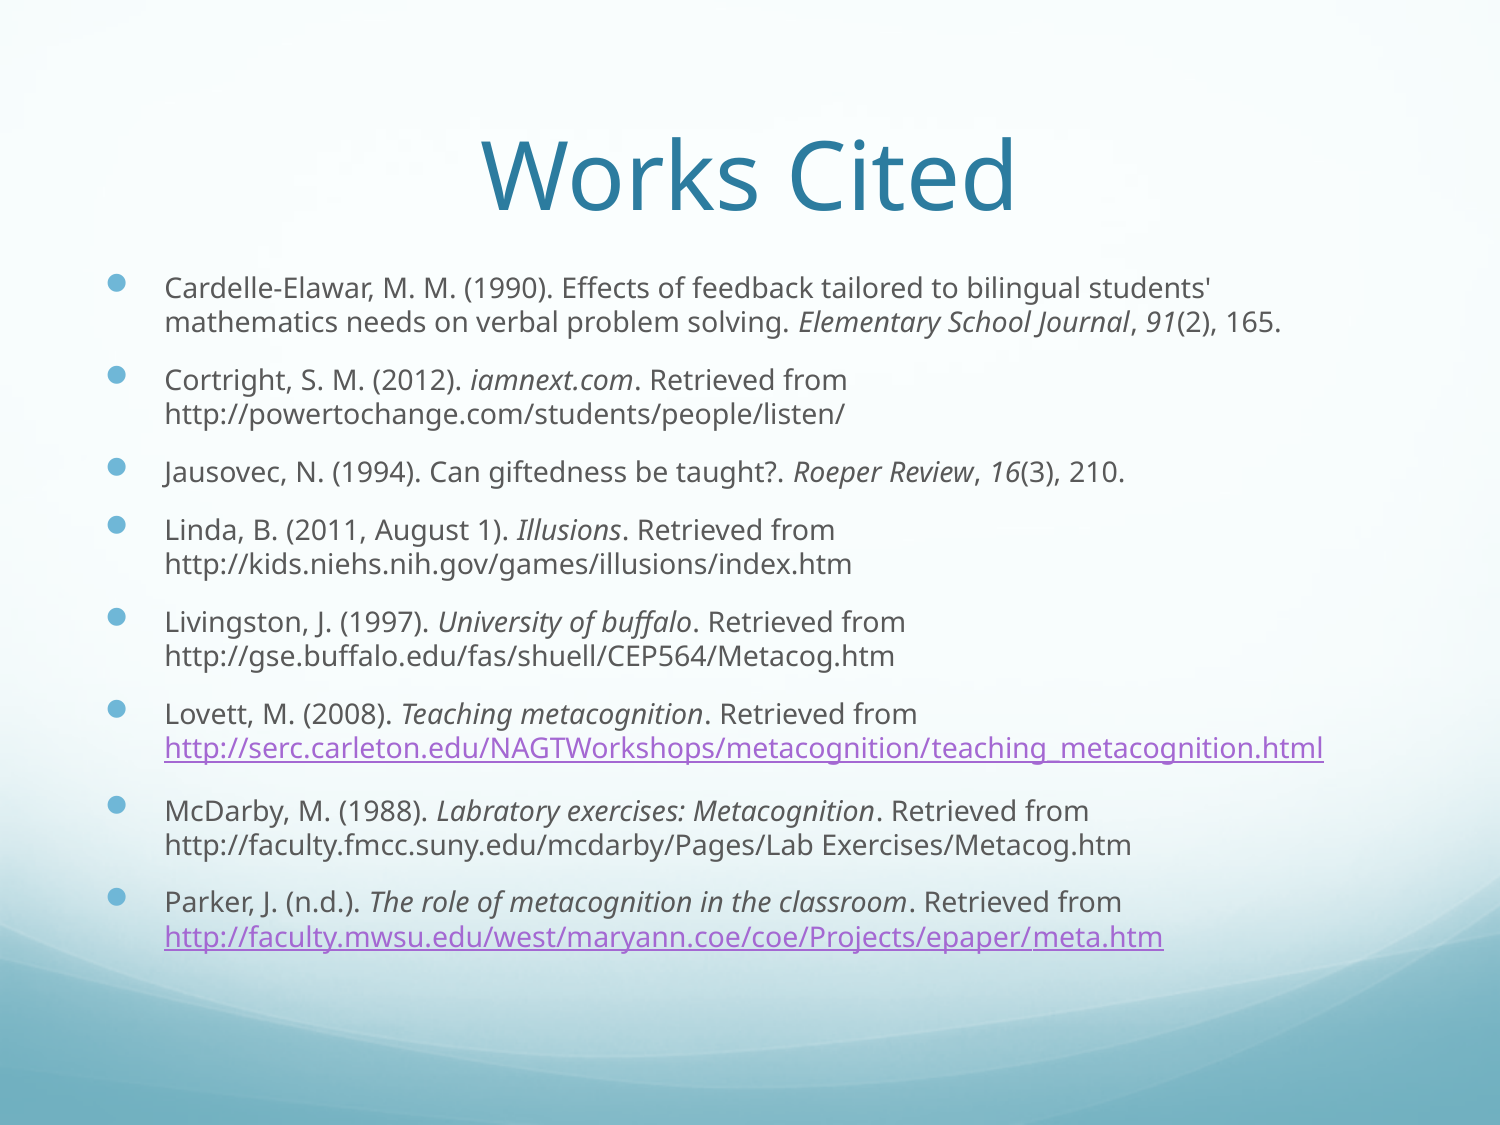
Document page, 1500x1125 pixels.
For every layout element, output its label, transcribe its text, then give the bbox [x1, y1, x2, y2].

title Works Cited [90, 17, 1410, 237]
list Cardelle-Elawar, M. M. (1990). Effects of feedback tailored to bilingual students' mathematics needs on verbal problem solving. Elementary School Journal, 91(2), 165. Cortright, S. M. (2012). iamnext.com. Retrieved from http://powertochange.com/students/people/listen/ Jausovec, N. (1994). Can giftedness be taught?. Roeper Review, 16(3), 210. Linda, B. (2011, August 1). Illusions. Retrieved from http://kids.niehs.nih.gov/games/illusions/index.htm Livingston, J. (1997). University of buffalo. Retrieved from http://gse.buffalo.edu/fas/shuell/CEP564/Metacog.htm Lovett, M. (2008). Teaching metacognition. Retrieved from http://serc.carleton.edu/NAGTWorkshops/metacognition/teaching_metacognition.html McDarby, M. (1988). Labratory exercises: Metacognition. Retrieved from http://faculty.fmcc.suny.edu/mcdarby/Pages/Lab Exercises/Metacog.htm Parker, J. (n.d.). The role of metacognition in the classroom. Retrieved from http://faculty.mwsu.edu/west/maryann.coe/coe/Projects/epaper/meta.htm [90, 262, 1410, 975]
